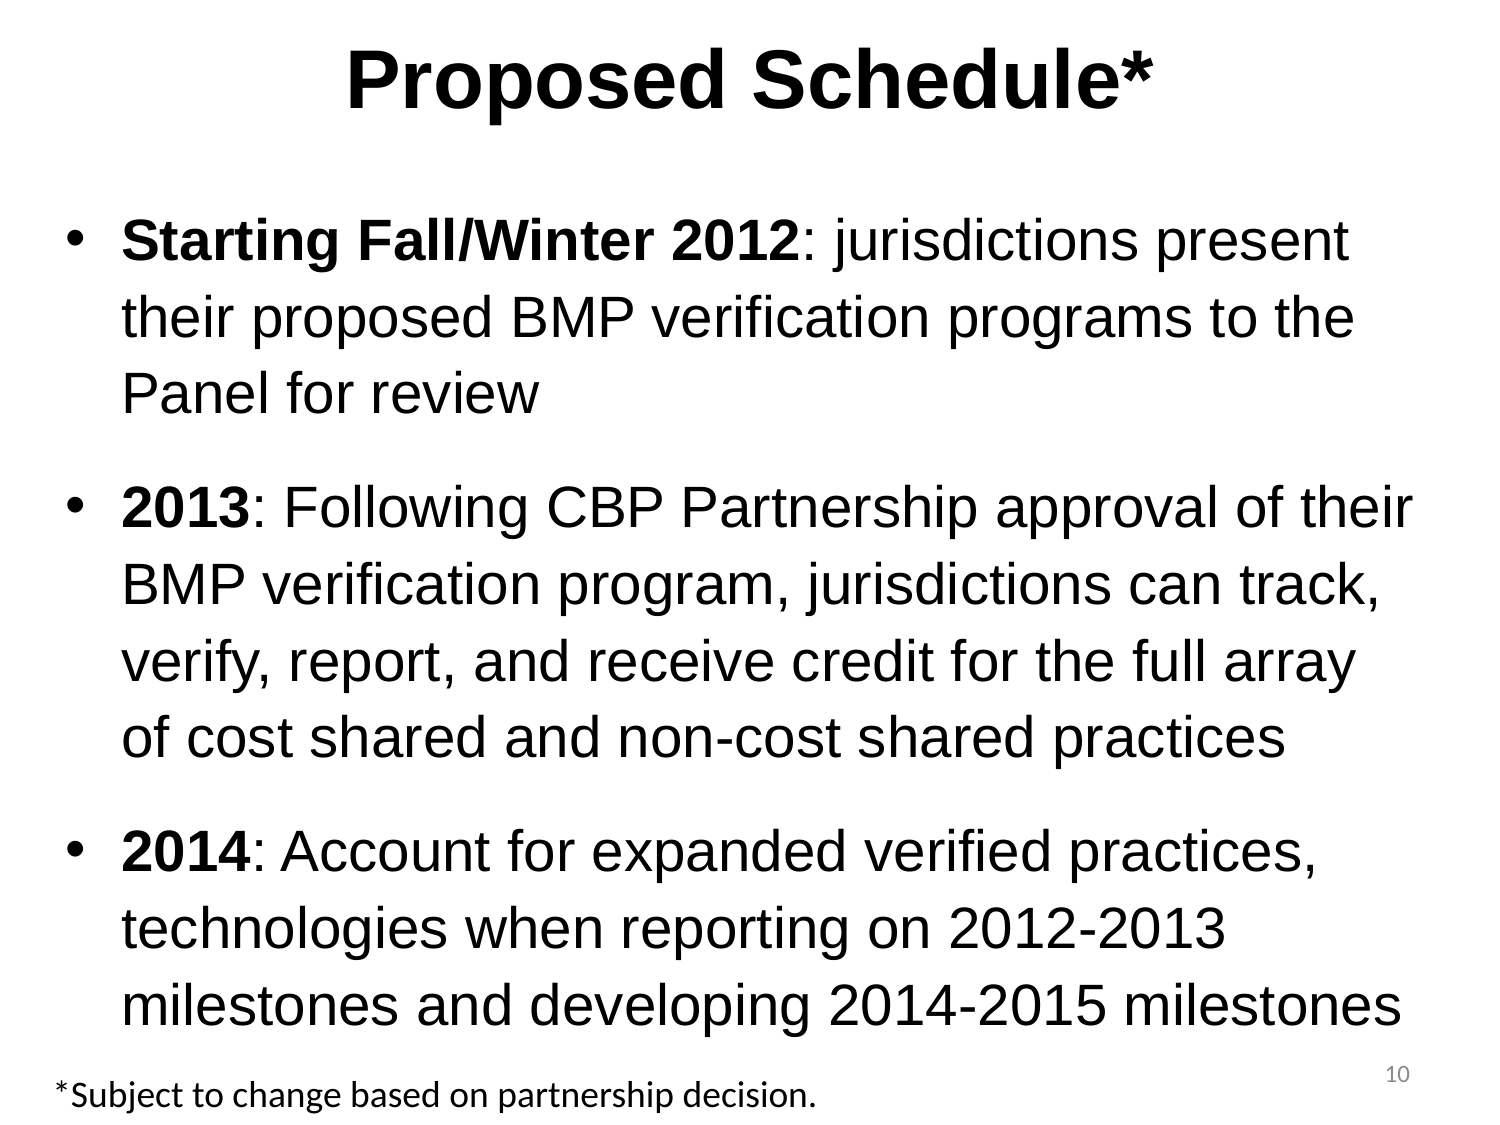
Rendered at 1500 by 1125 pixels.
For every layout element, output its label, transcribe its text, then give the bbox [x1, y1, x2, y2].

list Starting Fall/Winter 2012: jurisdictions present their proposed BMP verification programs to the Panel for review 2013: Following CBP Partnership approval of their BMP verification program, jurisdictions can track, verify, report, and receive credit for the full array of cost shared and non-cost shared practices 2014: Account for expanded verified practices, technologies when reporting on 2012-2013 milestones and developing 2014-2015 milestones [50, 187, 1438, 1125]
text_box *Subject to change based on partnership decision. [37, 1062, 1325, 1123]
title Proposed Schedule* [75, 0, 1425, 150]
slide_number 10 [1074, 1042, 1425, 1103]
